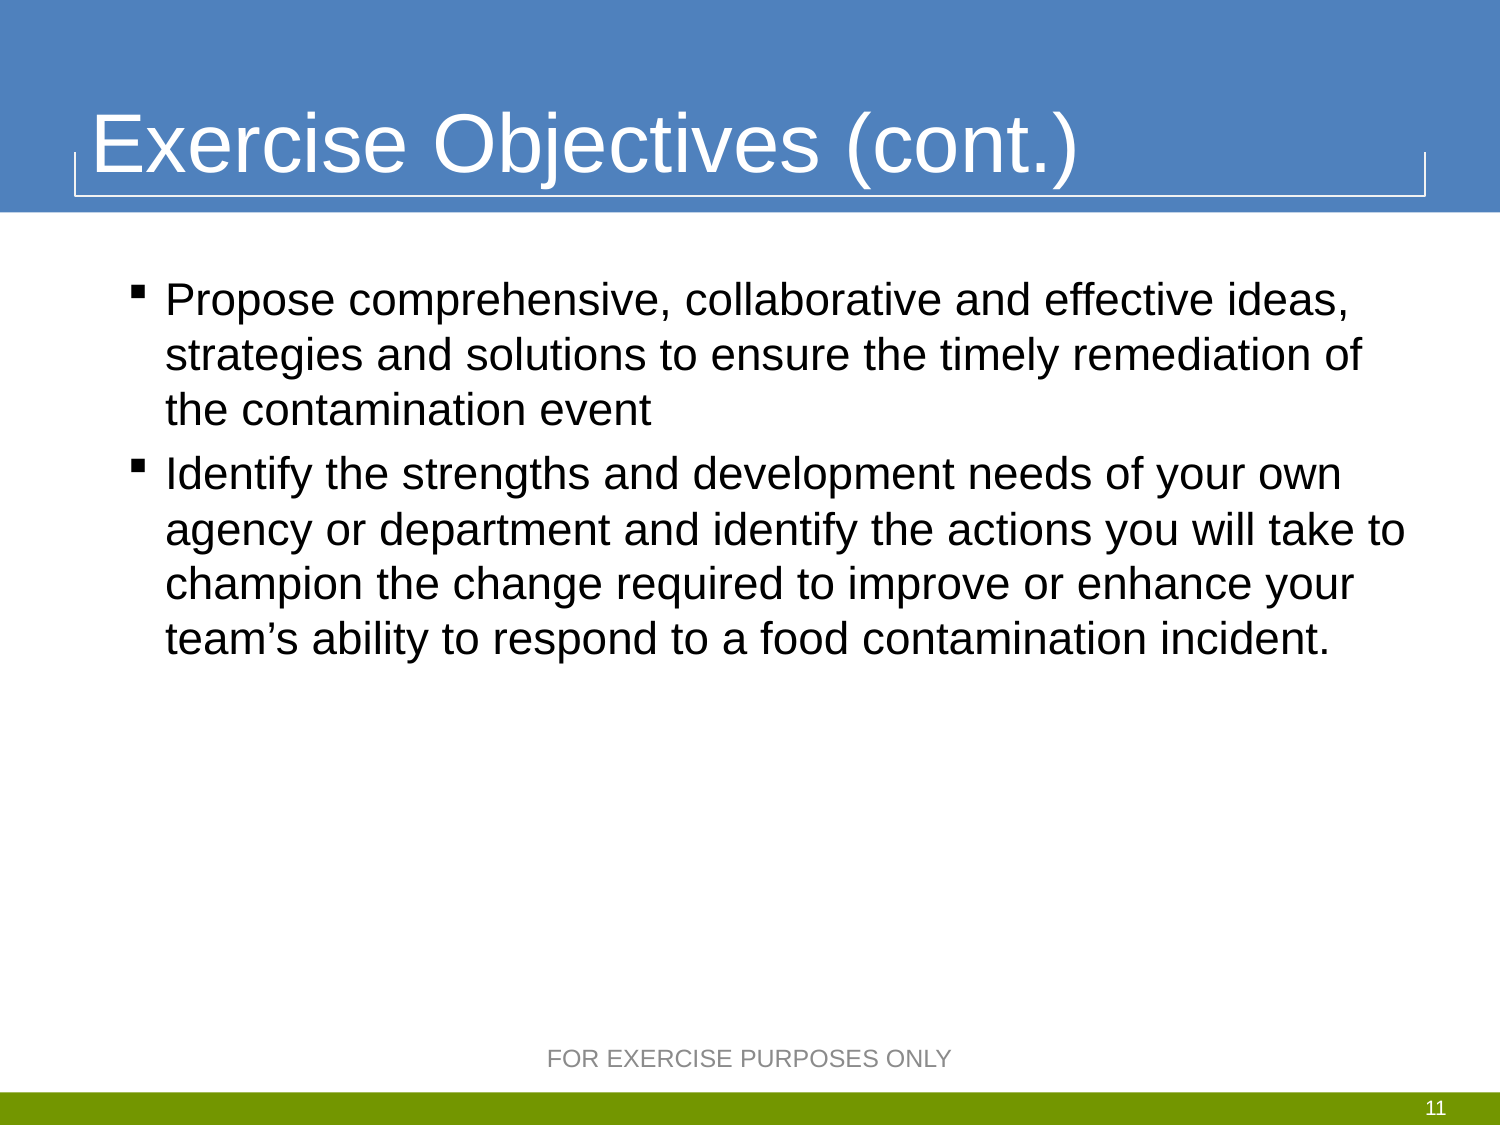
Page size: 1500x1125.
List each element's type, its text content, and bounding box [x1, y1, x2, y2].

title Exercise Objectives (cont.) [74, 44, 1426, 233]
footer FOR EXERCISE PURPOSES ONLY [512, 1042, 988, 1103]
list Propose comprehensive, collaborative and effective ideas, strategies and solutions to ensure the timely remediation of the contamination event Identify the strengths and development needs of your own agency or department and identify the actions you will take to champion the change required to improve or enhance your team’s ability to respond to a food contamination incident. [74, 262, 1426, 1006]
